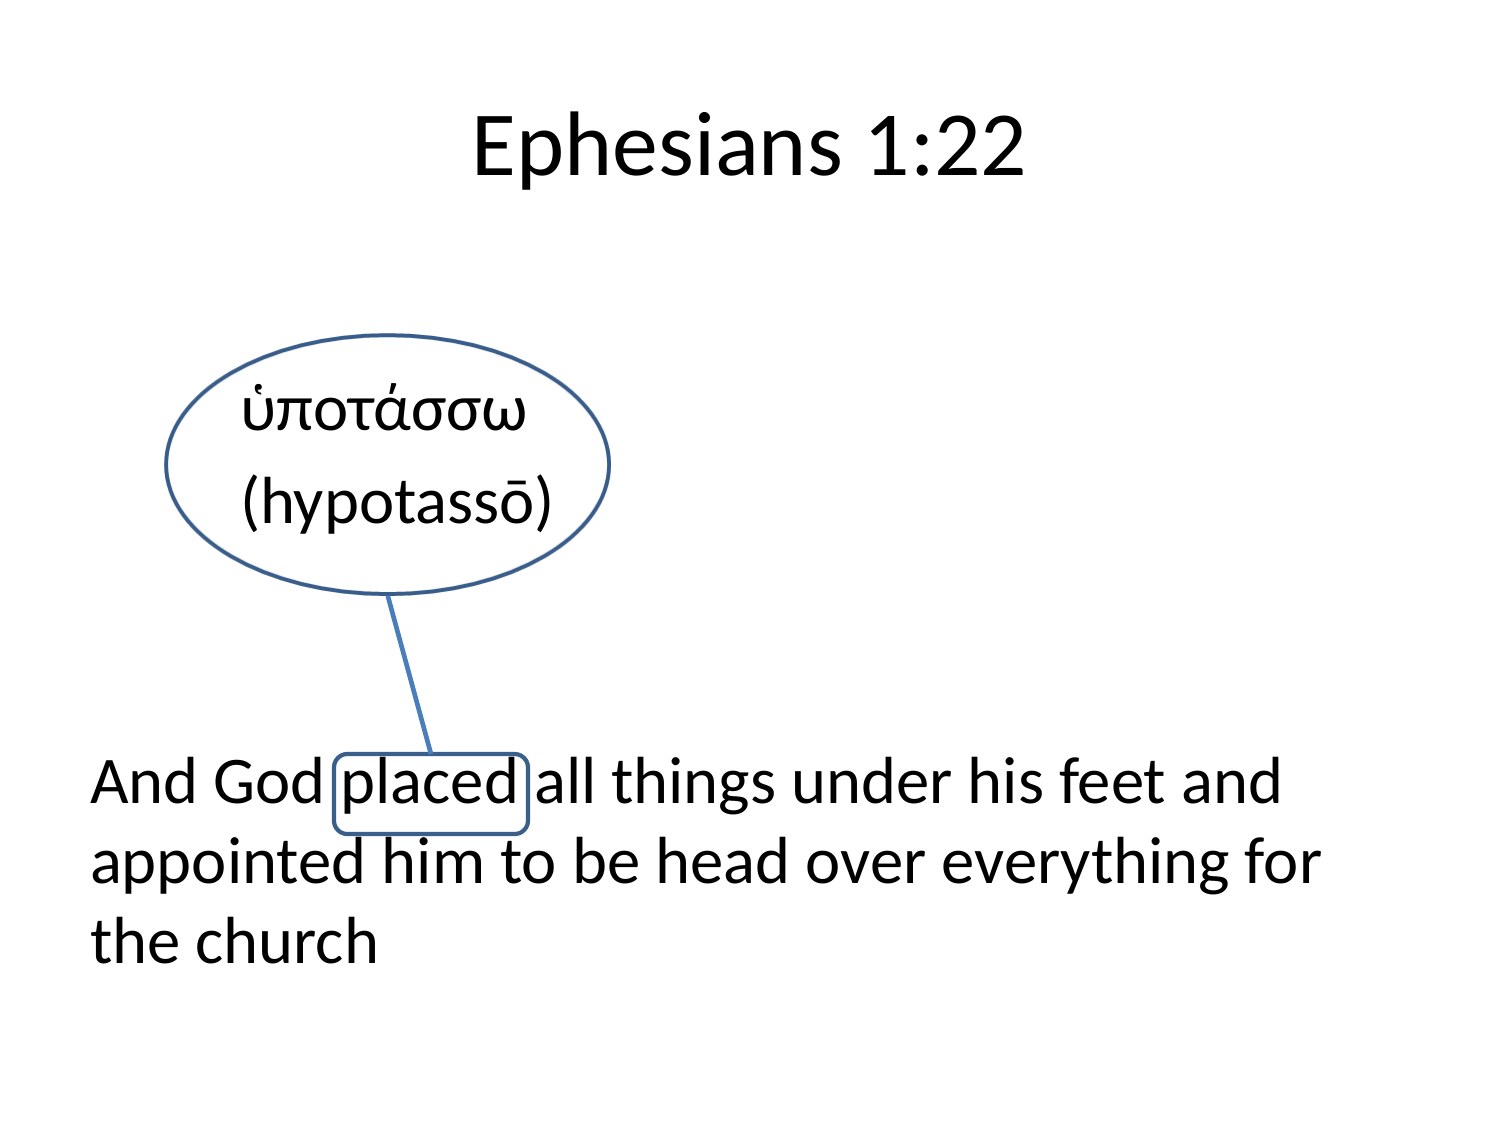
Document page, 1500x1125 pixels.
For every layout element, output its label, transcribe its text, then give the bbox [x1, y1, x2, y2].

picture [164, 333, 612, 597]
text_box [387, 595, 432, 755]
list ὑποτάσσω (hypotassō) And God placed all things under his feet and appointed him to be head over everything for the church [75, 262, 1425, 1005]
text_box [331, 751, 531, 837]
title Ephesians 1:22 [75, 45, 1425, 233]
